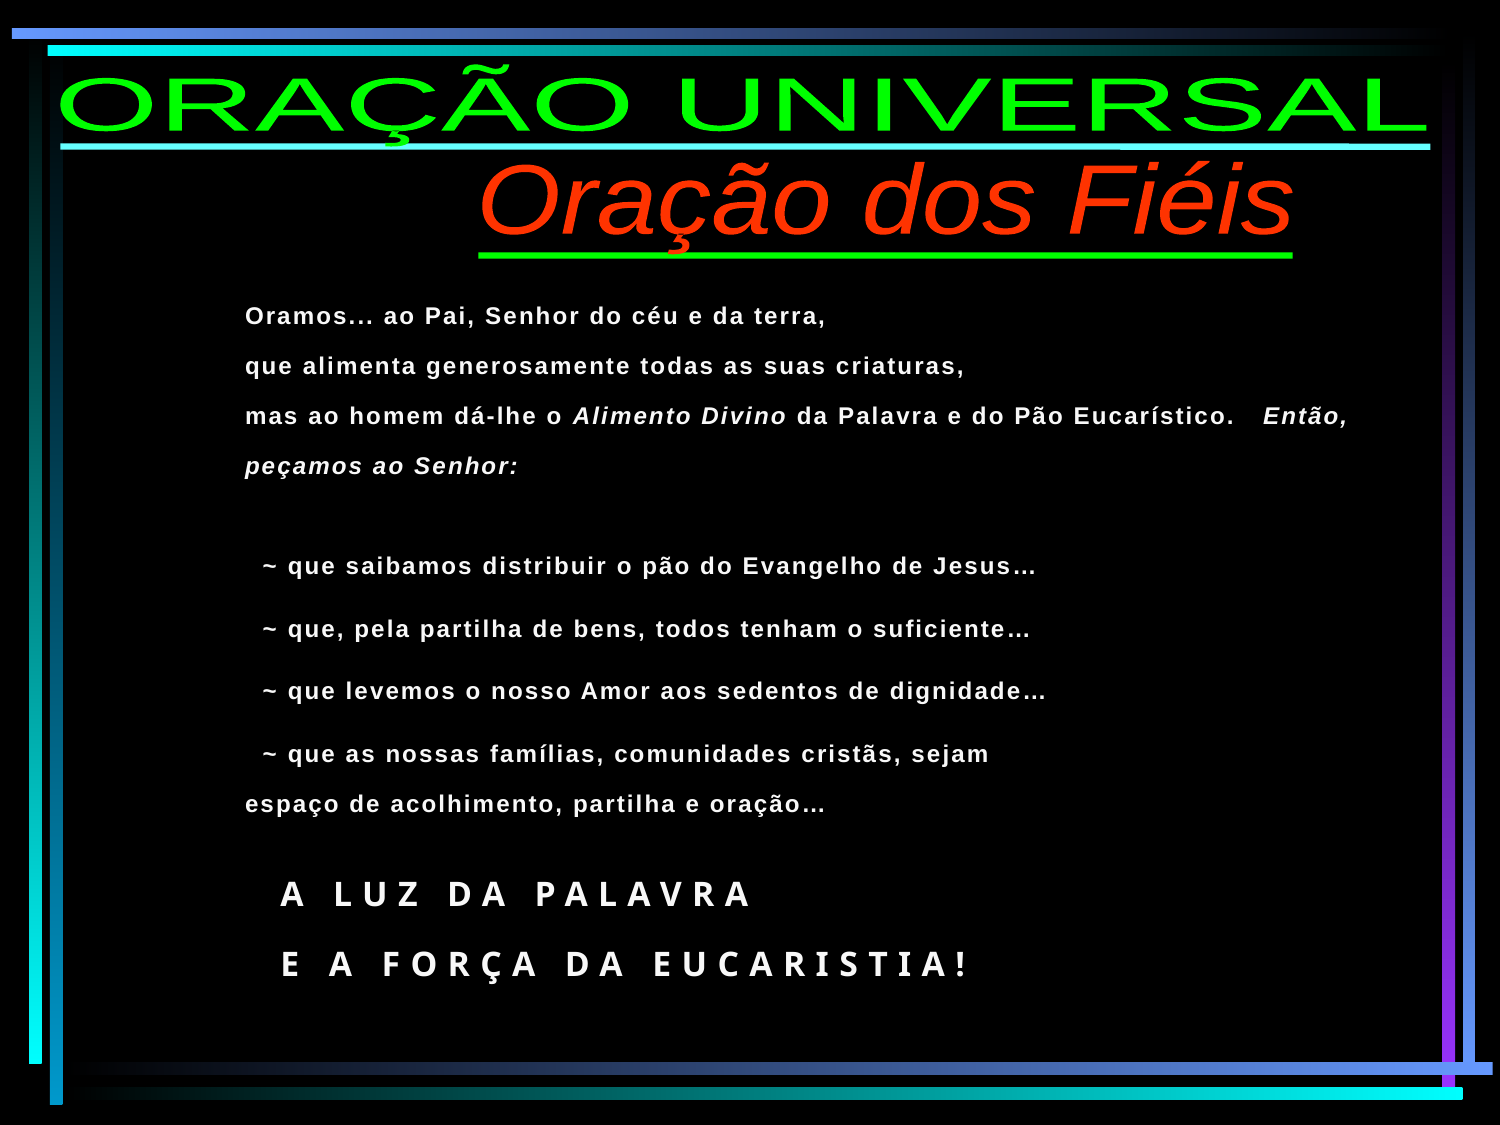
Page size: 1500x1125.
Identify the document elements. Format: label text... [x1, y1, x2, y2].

text_box Oramos... ao Pai, Senhor do céu e da terra, que alimenta generosamente todas as suas criaturas, mas ao homem dá-lhe o Alimento Divino da Palavra e do Pão Eucarístico. Então, peçamos ao Senhor: ~ que saibamos distribuir o pão do Evangelho de Jesus… ~ que, pela partilha de bens, todos tenham o suficiente… ~ que levemos o nosso Amor aos sedentos de dignidade… ~ que as nossas famílias, comunidades cristãs, sejam espaço de acolhimento, partilha e oração… [53, 287, 1471, 841]
text_box A luz da palavra E a força da eucaristia! [265, 857, 1388, 1013]
